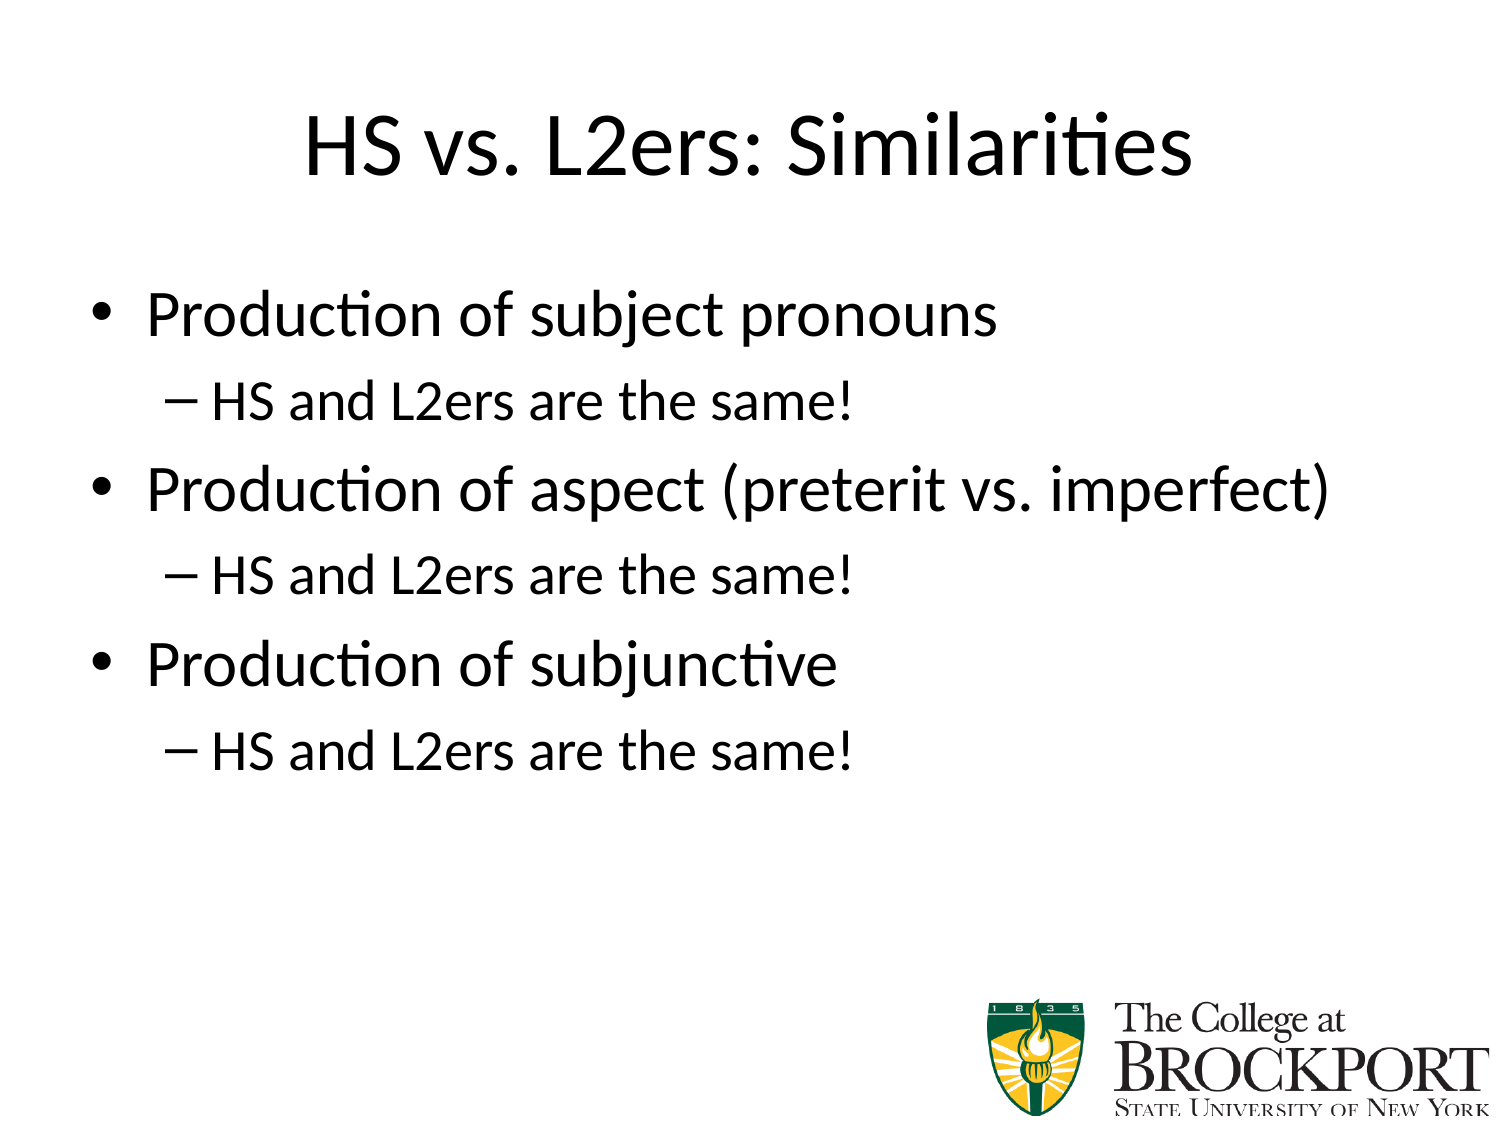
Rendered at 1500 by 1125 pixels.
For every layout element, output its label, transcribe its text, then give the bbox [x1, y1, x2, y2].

list Production of subject pronouns HS and L2ers are the same! Production of aspect (preterit vs. imperfect) HS and L2ers are the same! Production of subjunctive HS and L2ers are the same! [75, 262, 1425, 1005]
title HS vs. L2ers: Similarities [75, 45, 1425, 233]
